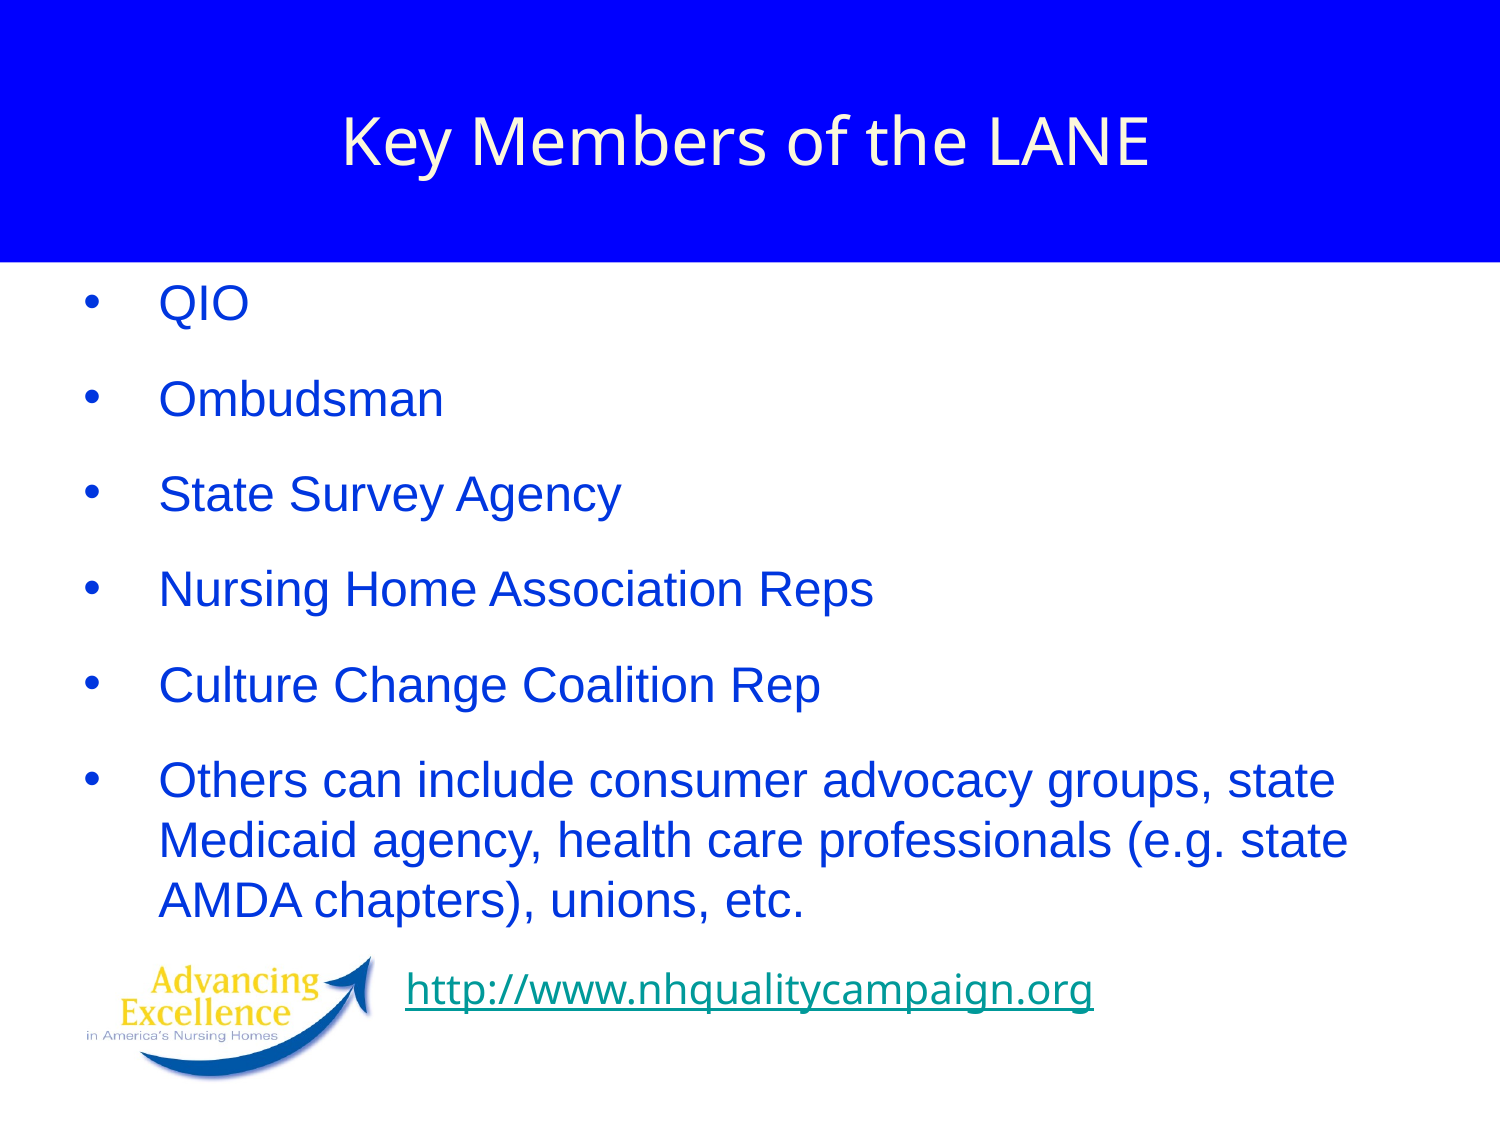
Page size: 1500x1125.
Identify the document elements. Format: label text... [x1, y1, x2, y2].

picture [87, 954, 376, 1084]
list QIO Ombudsman State Survey Agency Nursing Home Association Reps Culture Change Coalition Rep Others can include consumer advocacy groups, state Medicaid agency, health care professionals (e.g. state AMDA chapters), unions, etc. http://www.nhqualitycampaign.org [74, 262, 1426, 1125]
title Key Members of the LANE [0, 0, 1500, 263]
